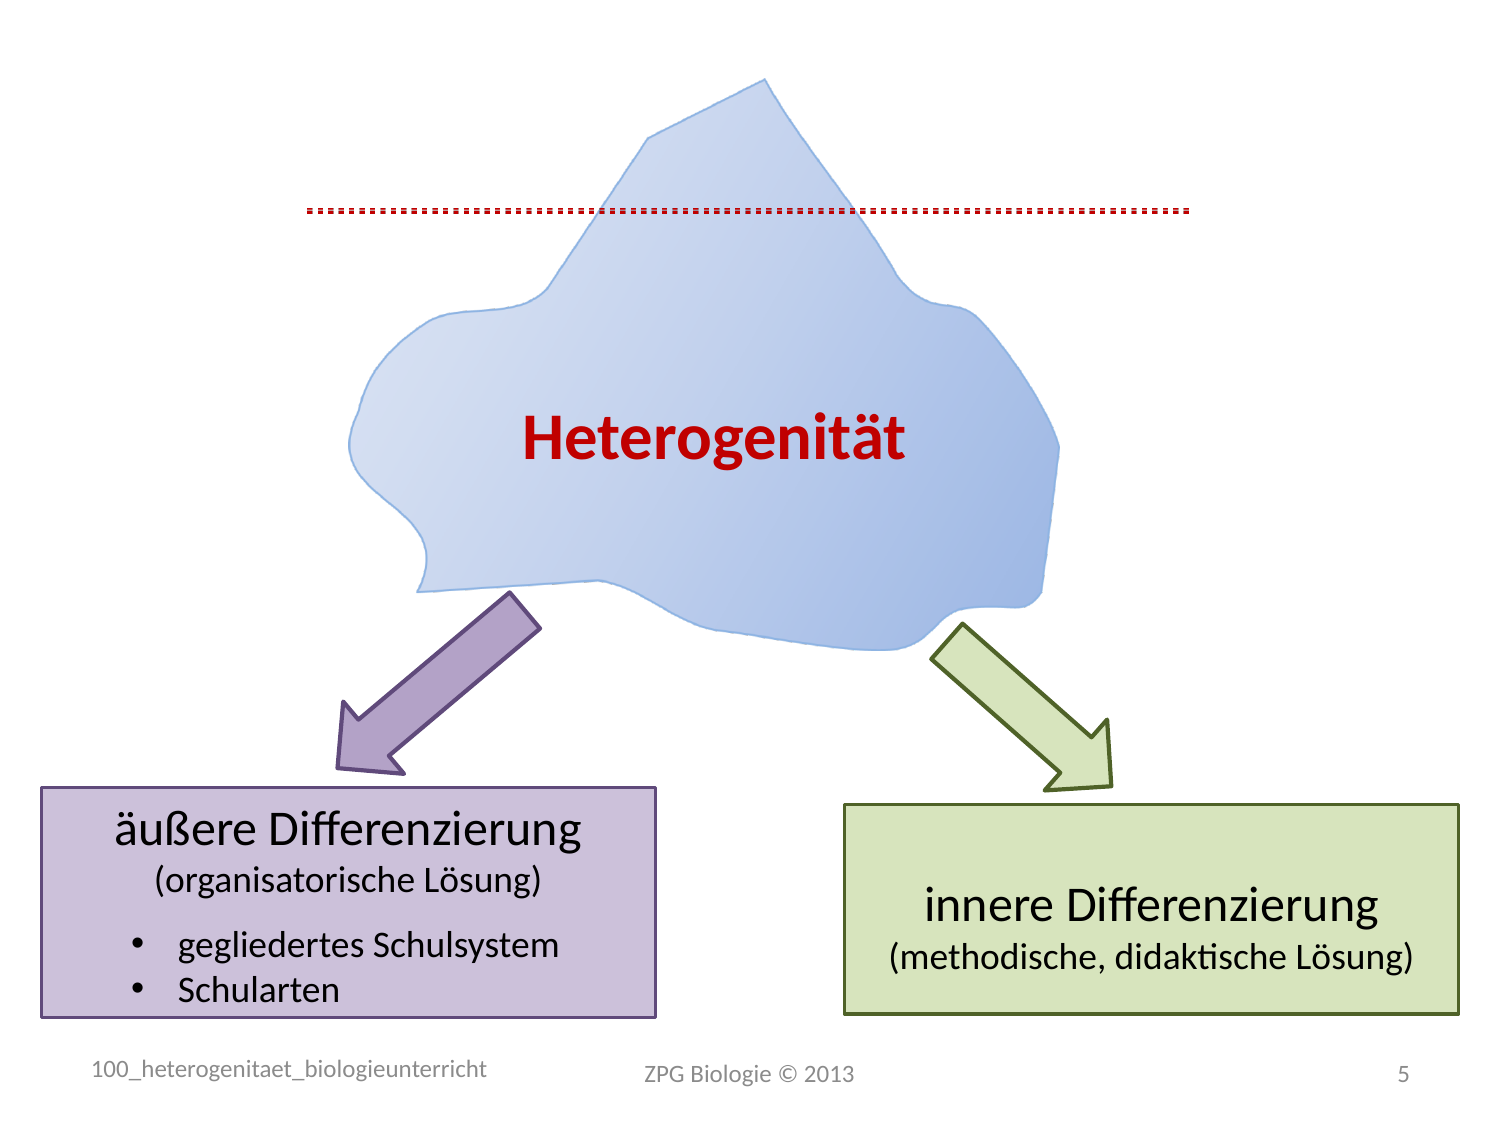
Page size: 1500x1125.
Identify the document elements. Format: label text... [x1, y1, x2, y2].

text_box [929, 660, 1114, 793]
text_box [335, 660, 506, 776]
slide_number 5 [1074, 1042, 1425, 1103]
slide_number 100_heterogenitaet_biologieunterricht [75, 1026, 539, 1109]
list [348, 222, 1060, 651]
footer ZPG Biologie © 2013 [539, 1042, 988, 1103]
text_box äußere Differenzierung (organisatorische Lösung) gegliedertes Schulsystem Schularten [41, 787, 656, 1018]
picture [306, 207, 1194, 214]
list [348, 77, 1060, 206]
text_box innere Differenzierung (methodische, didaktische Lösung) [844, 804, 1459, 1014]
